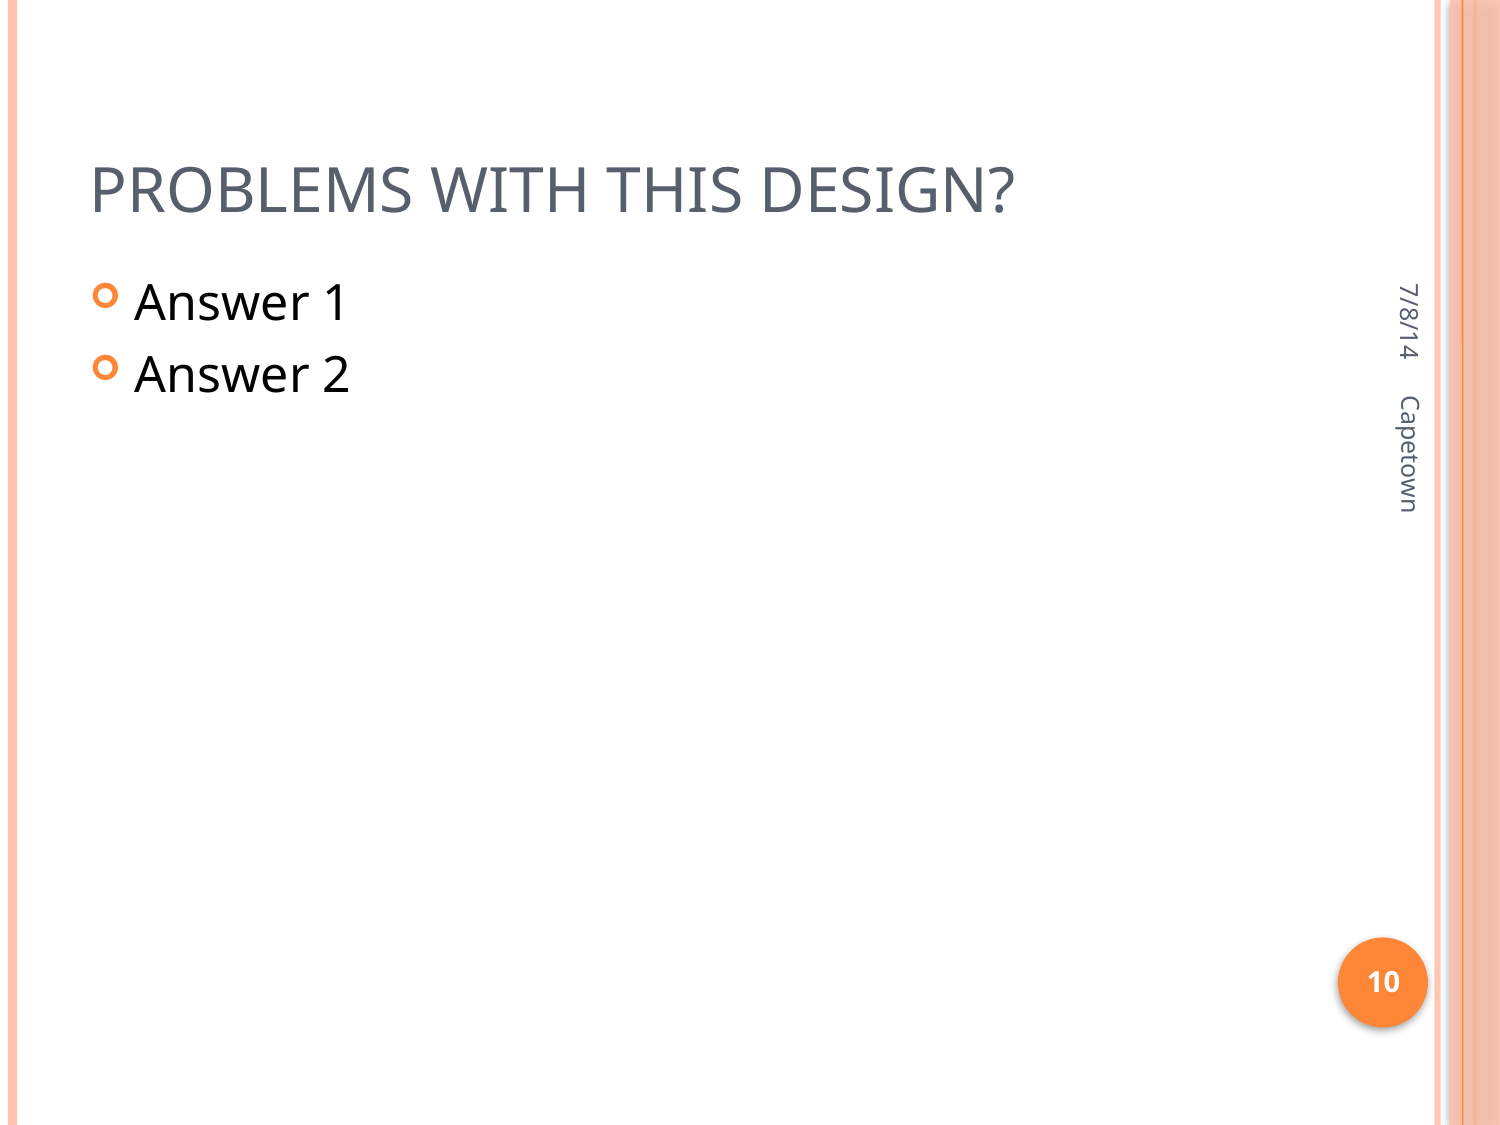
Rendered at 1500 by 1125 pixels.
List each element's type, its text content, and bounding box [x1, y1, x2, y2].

title Problems with this design? [75, 45, 1300, 233]
list Answer 1 Answer 2 [75, 262, 1300, 1062]
slide_number 10 [1333, 940, 1434, 1027]
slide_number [1378, 43, 1442, 374]
footer Capetown [1379, 380, 1440, 906]
